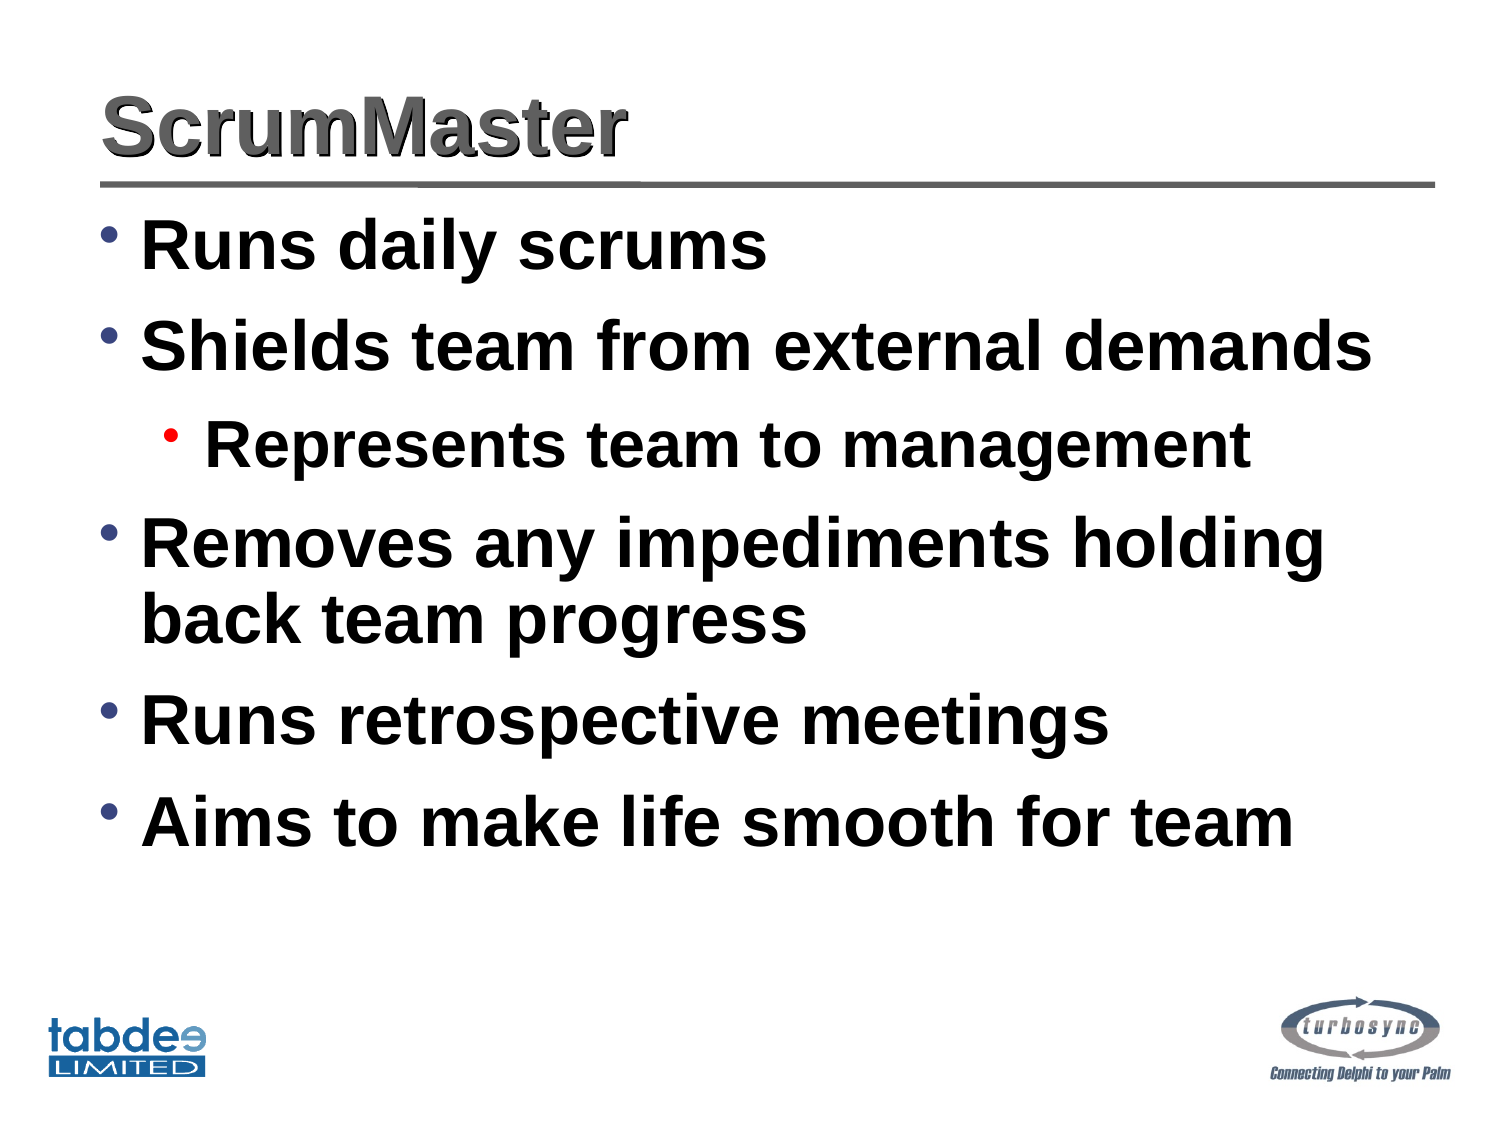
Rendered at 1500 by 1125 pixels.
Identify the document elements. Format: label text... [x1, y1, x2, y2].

picture [29, 999, 230, 1092]
picture [1257, 987, 1459, 1094]
list Runs daily scrums Shields team from external demands Represents team to management Removes any impediments holding back team progress Runs retrospective meetings Aims to make life smooth for team [97, 208, 1435, 894]
title ScrumMaster [100, 85, 1437, 173]
